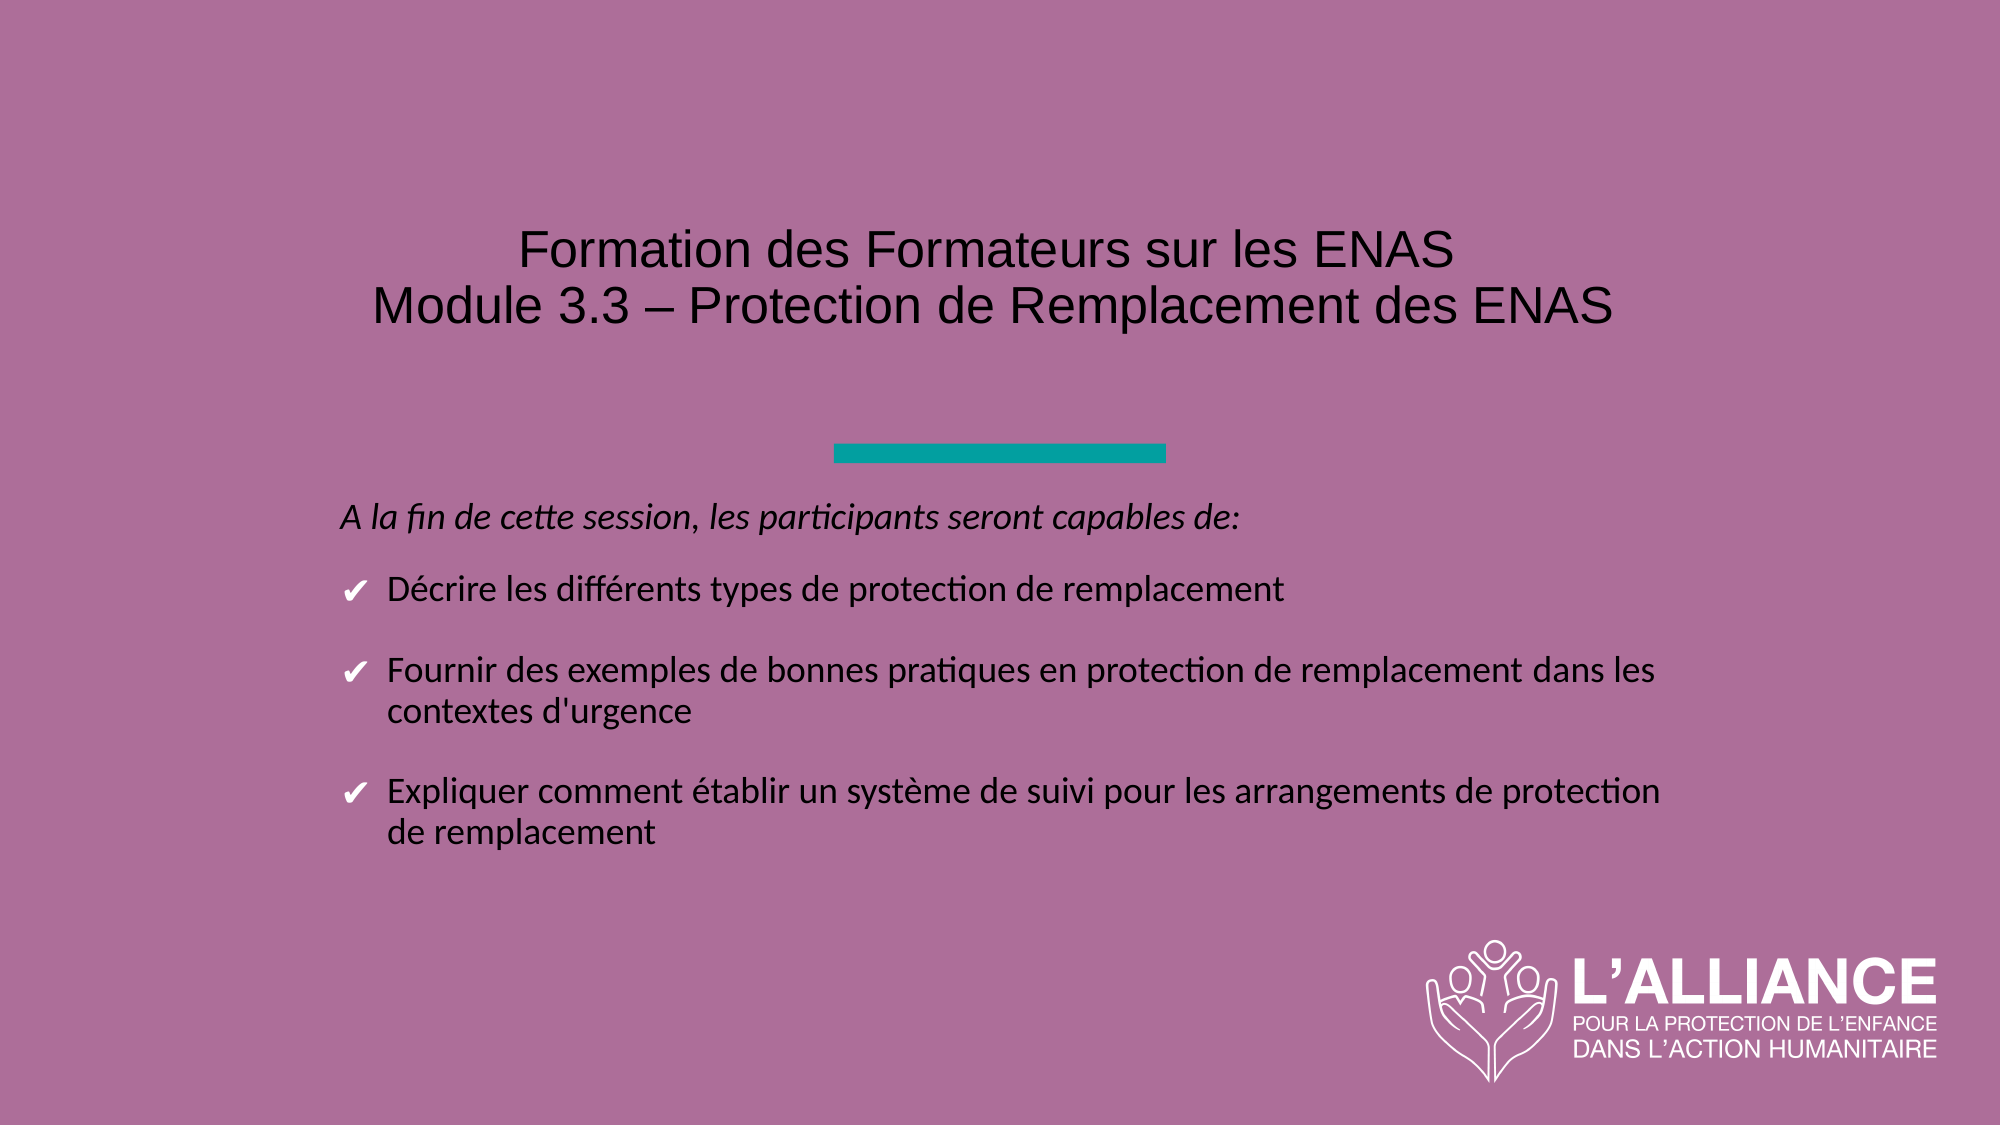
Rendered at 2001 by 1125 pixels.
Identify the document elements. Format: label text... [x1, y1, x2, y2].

list A la fin de cette session, les participants seront capables de: Décrire les différents types de protection de remplacement Fournir des exemples de bonnes pratiques en protection de remplacement dans les contextes d'urgence Expliquer comment établir un système de suivi pour les arrangements de protection de remplacement [287, 489, 1713, 825]
picture [1371, 889, 2000, 1125]
list Formation des Formateurs sur les ENAS Module 3.3 – Protection de Remplacement des ENAS [287, 215, 1701, 435]
